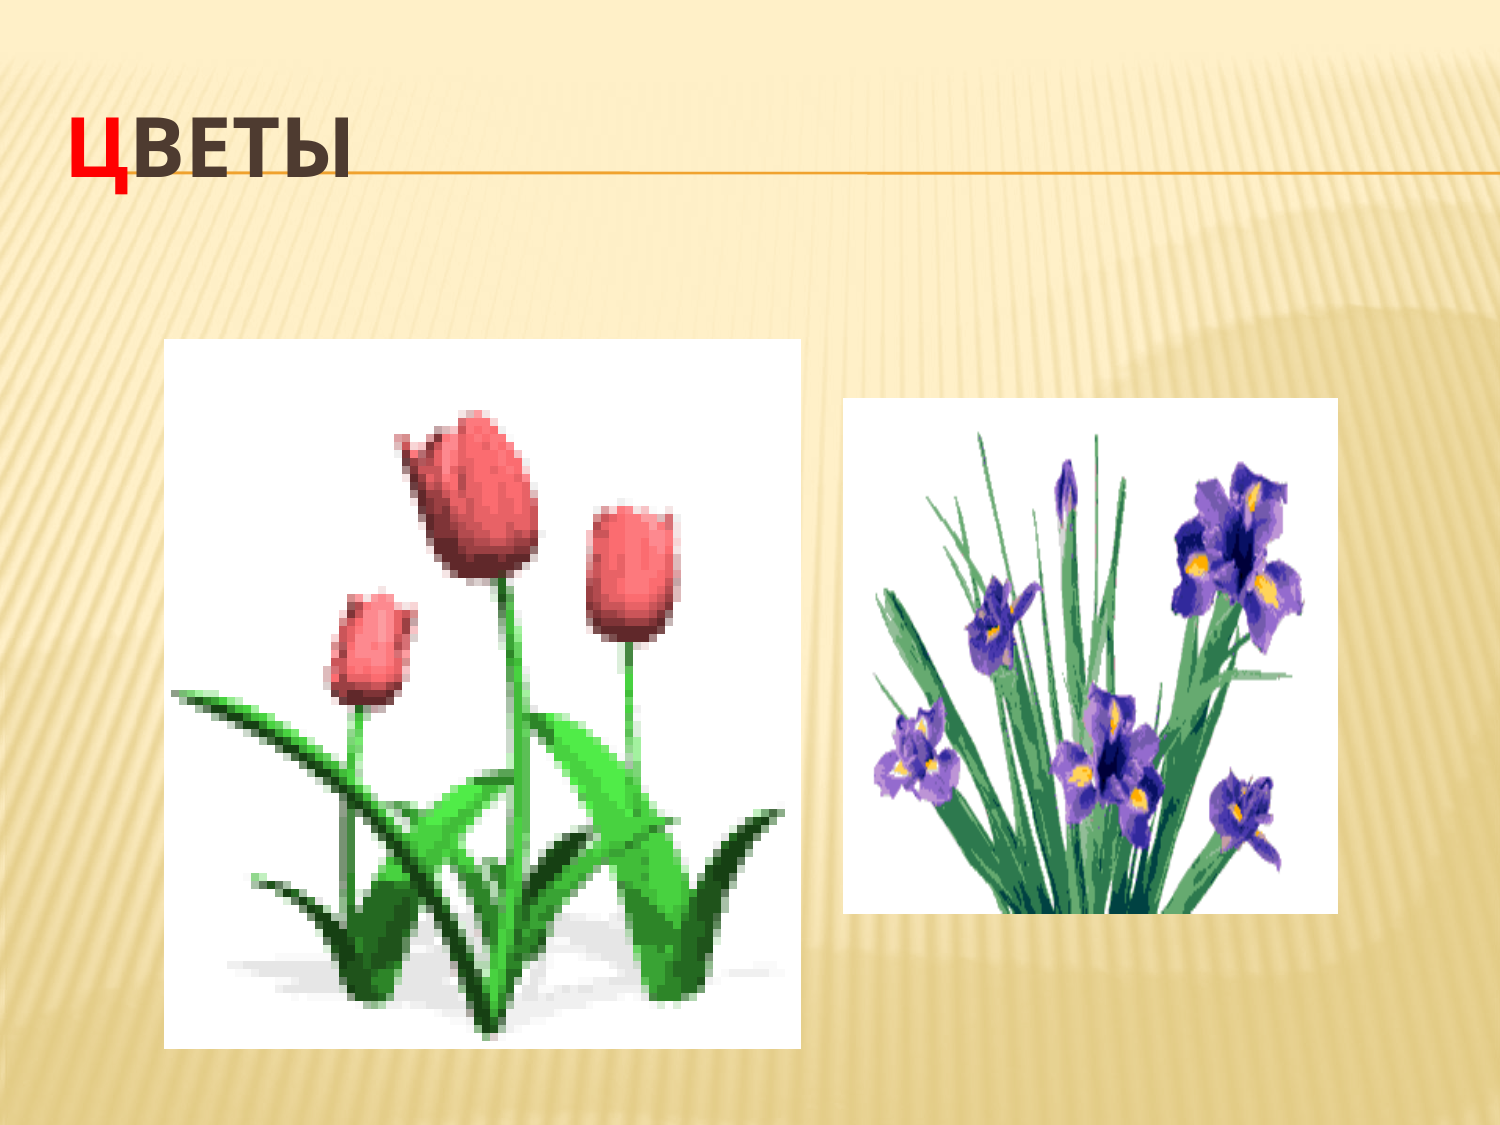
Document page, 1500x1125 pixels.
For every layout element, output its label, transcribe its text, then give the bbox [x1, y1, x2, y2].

picture [843, 398, 1338, 915]
title цветы [50, 75, 1475, 213]
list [163, 339, 801, 1049]
